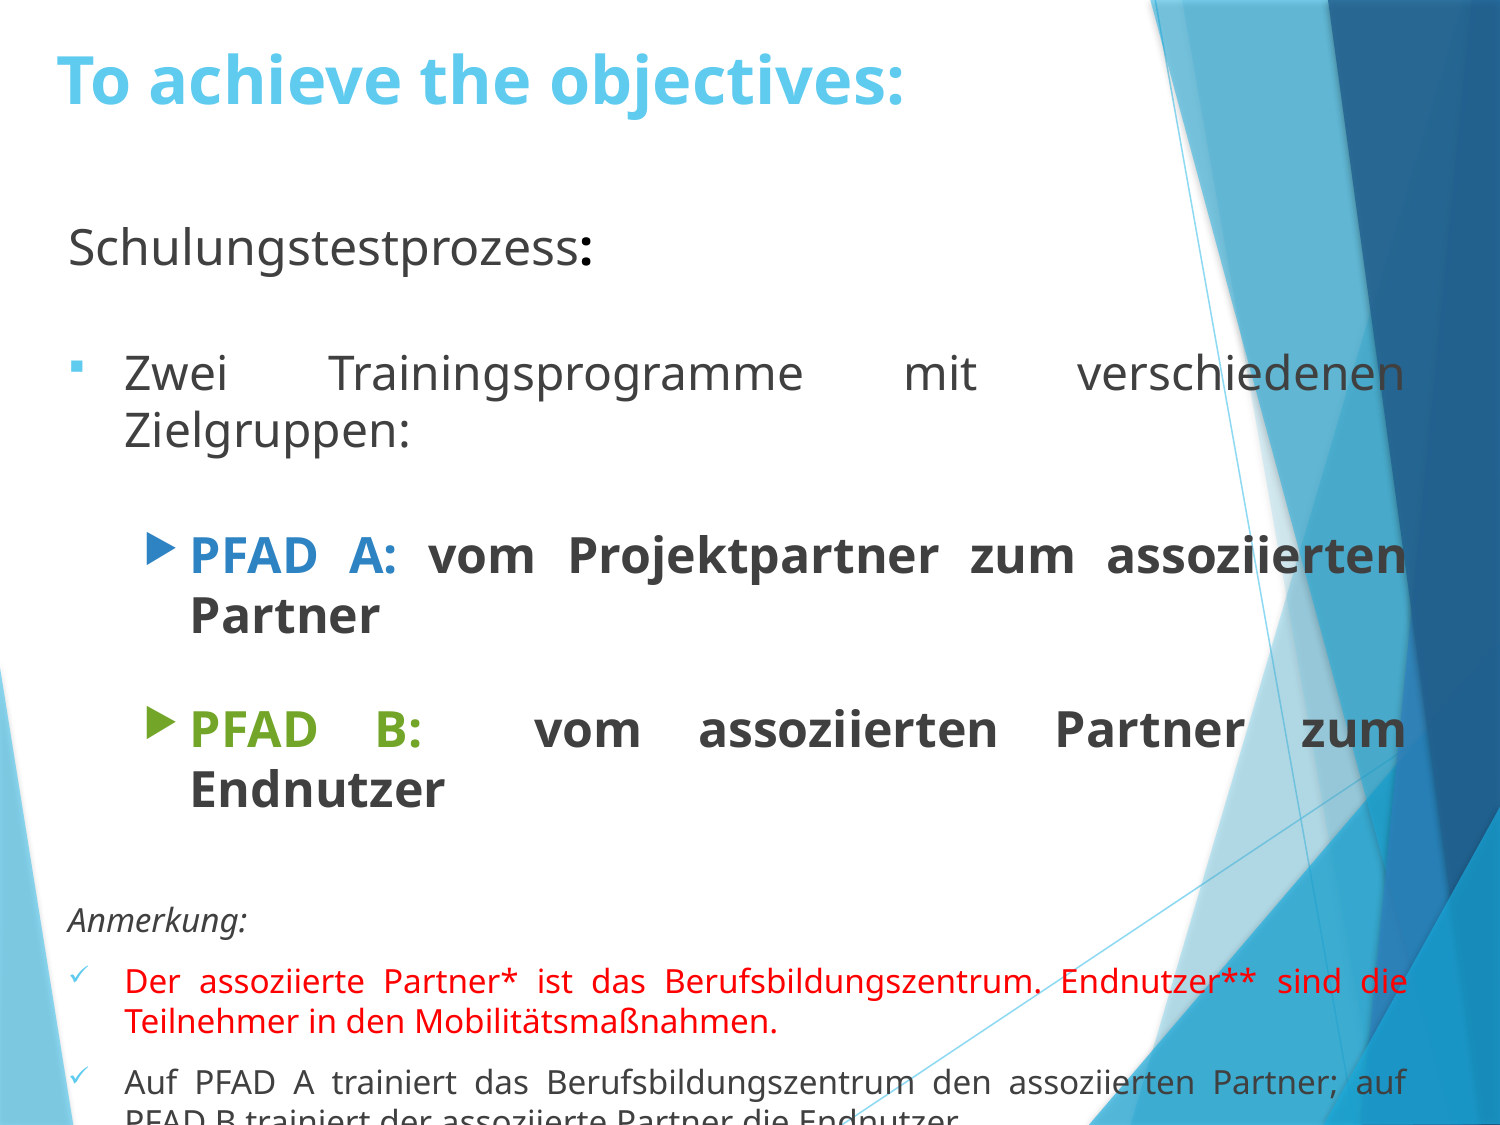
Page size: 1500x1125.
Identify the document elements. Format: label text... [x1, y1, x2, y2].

text_box To achieve the objectives: [41, 30, 1117, 114]
text_box Schulungstestprozess: Zwei Trainingsprogramme mit verschiedenen Zielgruppen: PFAD A: vom Projektpartner zum assoziierten Partner PFAD B: vom assoziierten Partner zum Endnutzer Anmerkung: Der assoziierte Partner* ist das Berufsbildungszentrum. Endnutzer** sind die Teilnehmer in den Mobilitätsmaßnahmen. Auf PFAD A trainiert das Berufsbildungszentrum den assoziierten Partner; auf PFAD B trainiert der assoziierte Partner die Endnutzer. [53, 208, 1424, 1106]
